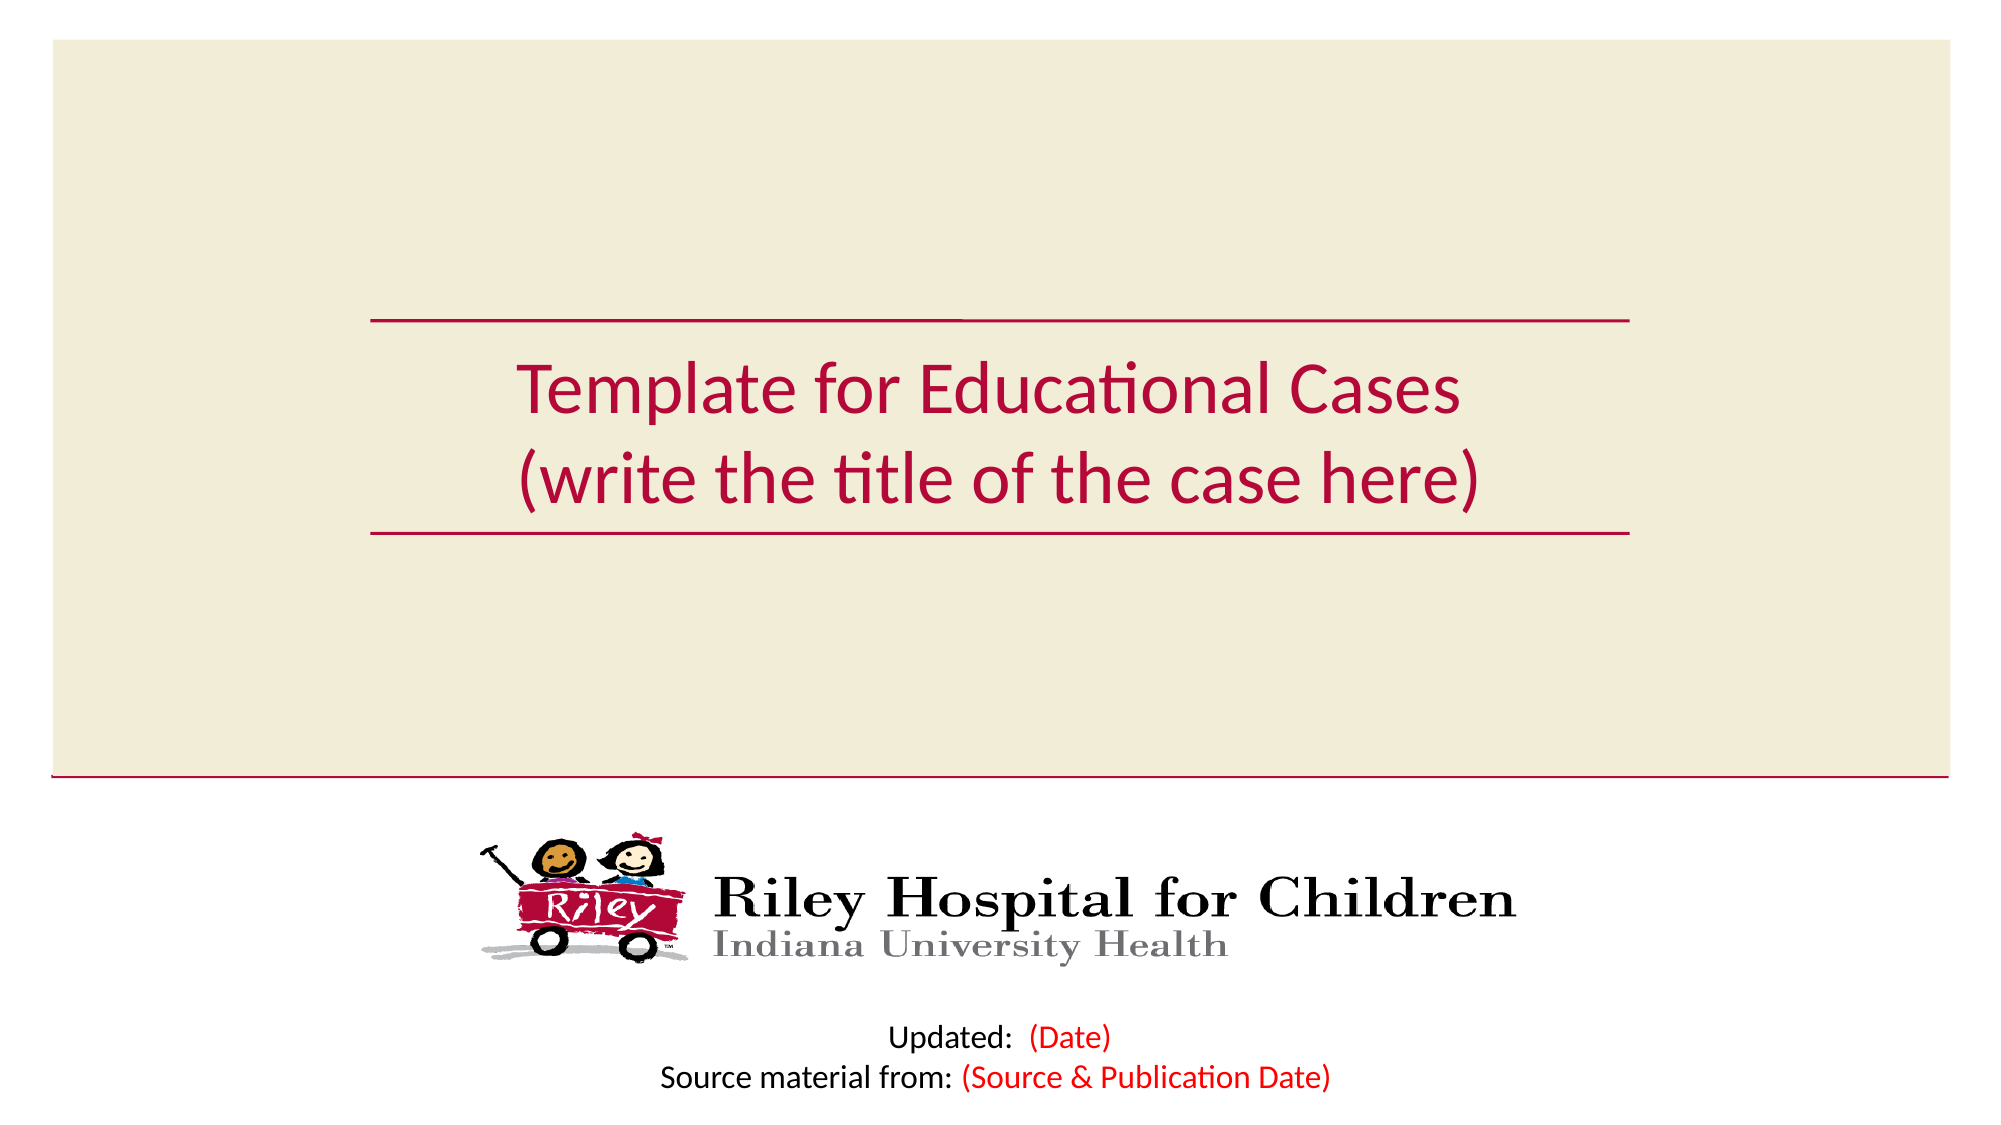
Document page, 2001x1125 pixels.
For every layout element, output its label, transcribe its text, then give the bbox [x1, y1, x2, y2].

text_box Updated: (Date) Source material from: (Source & Publication Date) [300, 994, 1700, 1116]
title Template for Educational Cases (write the title of the case here) [150, 324, 1850, 533]
picture [439, 812, 1558, 981]
